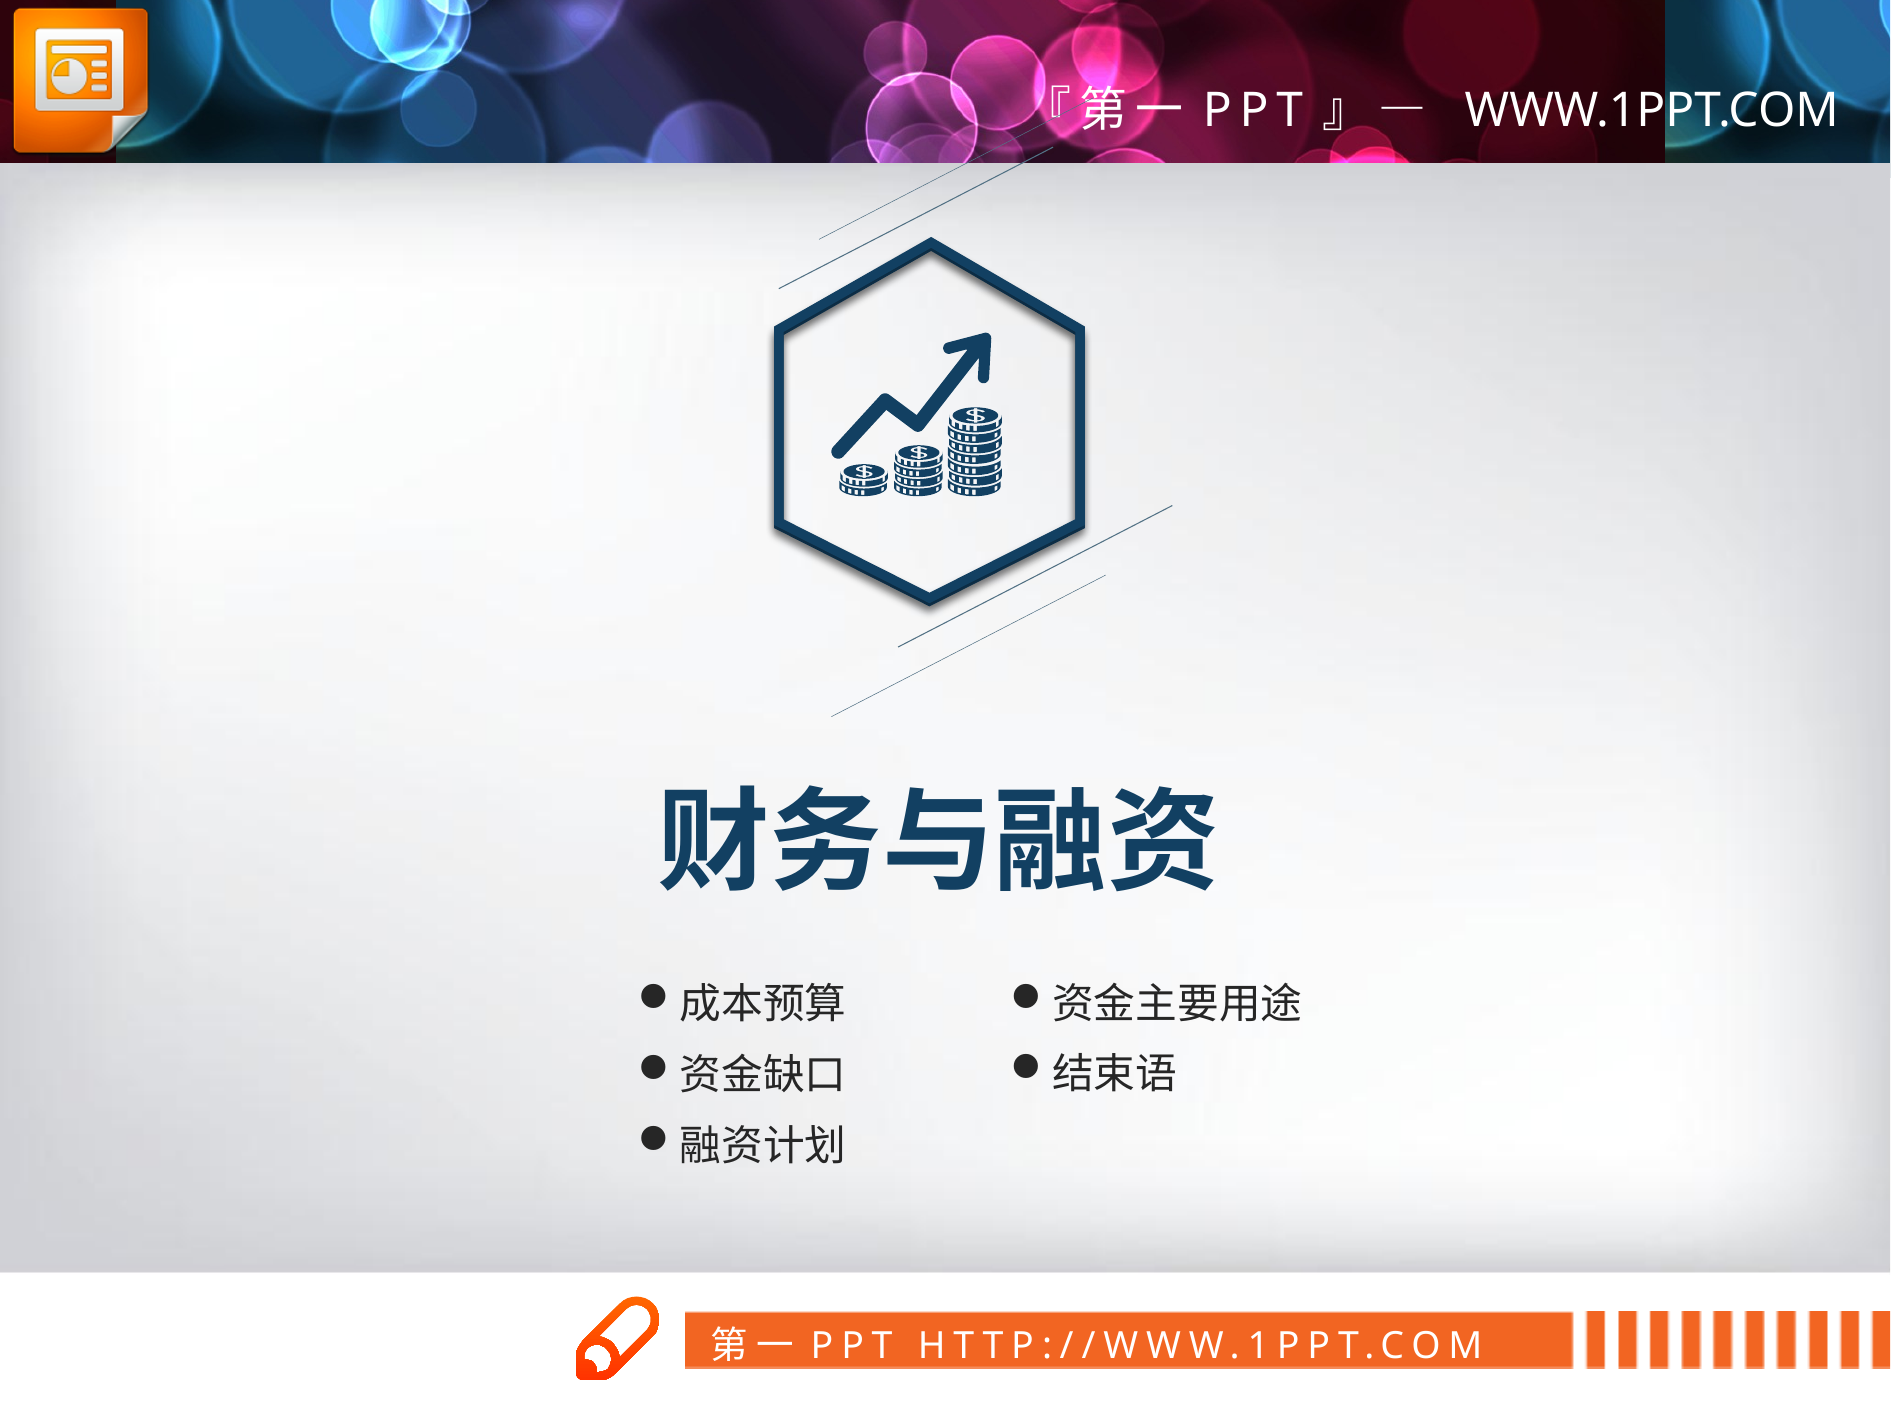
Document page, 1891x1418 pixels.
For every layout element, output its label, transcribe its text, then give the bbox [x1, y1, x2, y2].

picture [685, 1311, 1891, 1369]
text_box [831, 505, 1173, 717]
picture [0, 0, 1891, 1275]
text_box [1010, 976, 1450, 1098]
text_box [637, 976, 1078, 1170]
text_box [778, 97, 1094, 289]
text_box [778, 295, 1081, 602]
text_box 财务与融资 [642, 761, 1235, 912]
